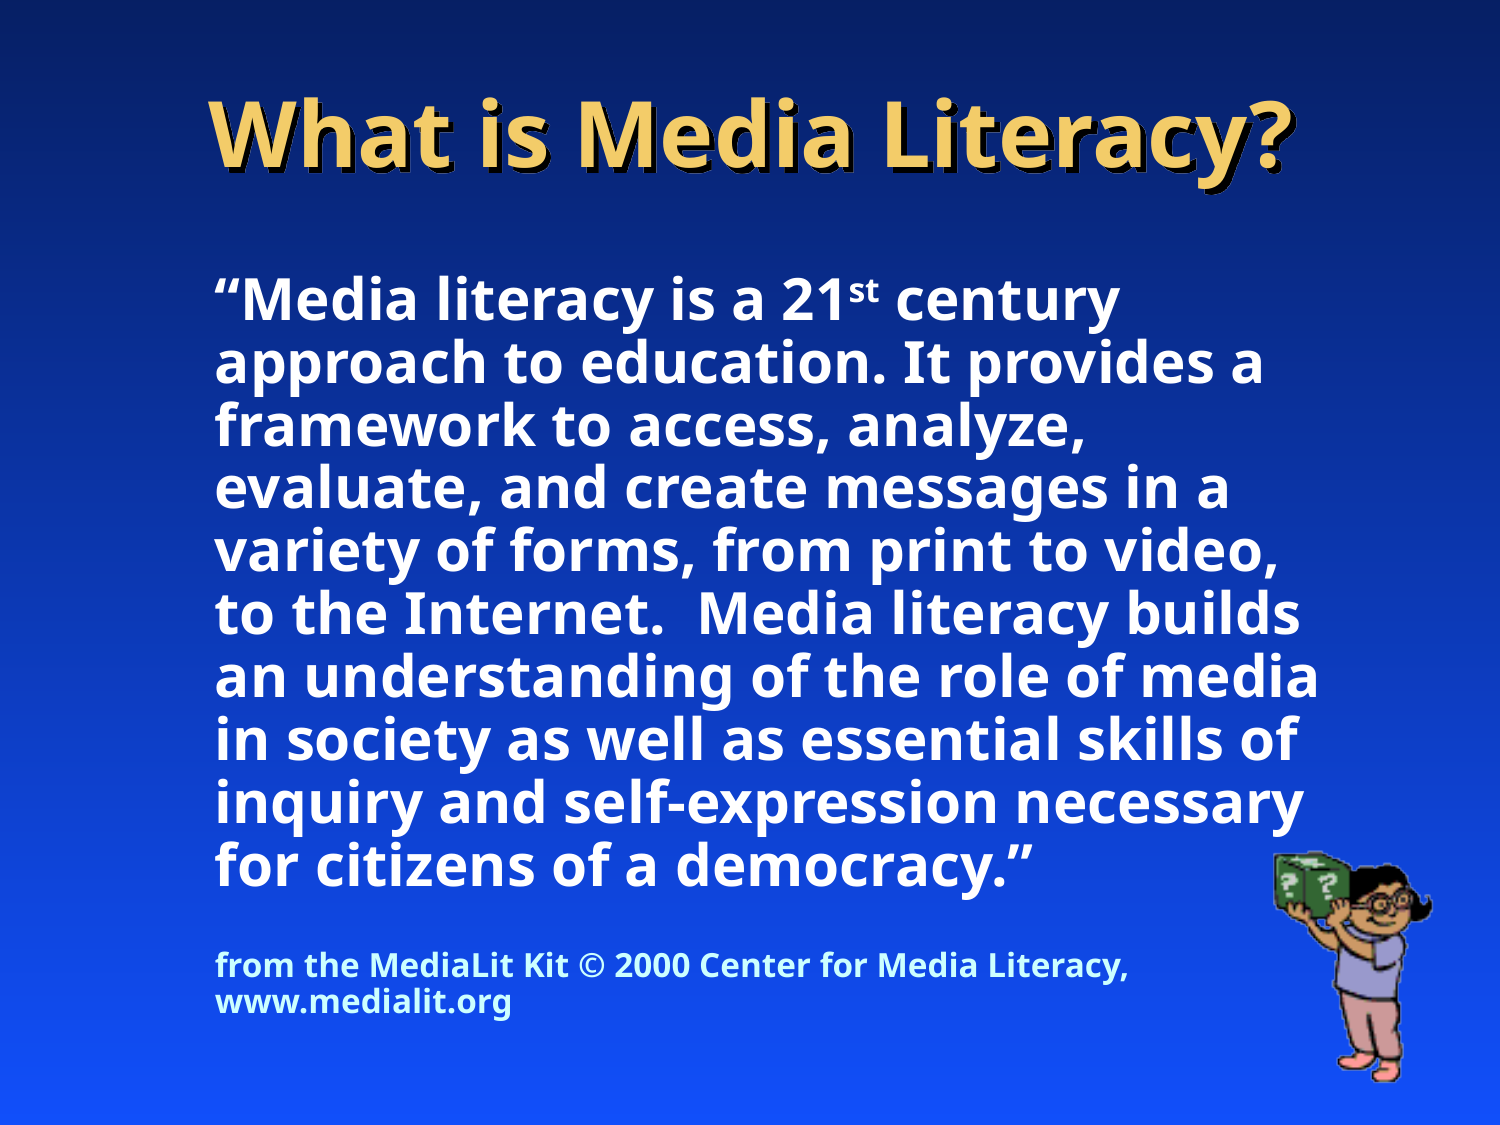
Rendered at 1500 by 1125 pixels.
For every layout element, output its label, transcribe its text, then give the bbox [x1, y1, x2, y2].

picture [1272, 847, 1438, 1088]
list “Media literacy is a 21st century approach to education. It provides a framework to access, analyze, evaluate, and create messages in a variety of forms, from print to video, to the Internet. Media literacy builds an understanding of the role of media in society as well as essential skills of inquiry and self-expression necessary for citizens of a democracy.” from the MediaLit Kit © 2000 Center for Media Literacy, www.medialit.org [99, 261, 1370, 1063]
title What is Media Literacy? [193, 36, 1460, 226]
